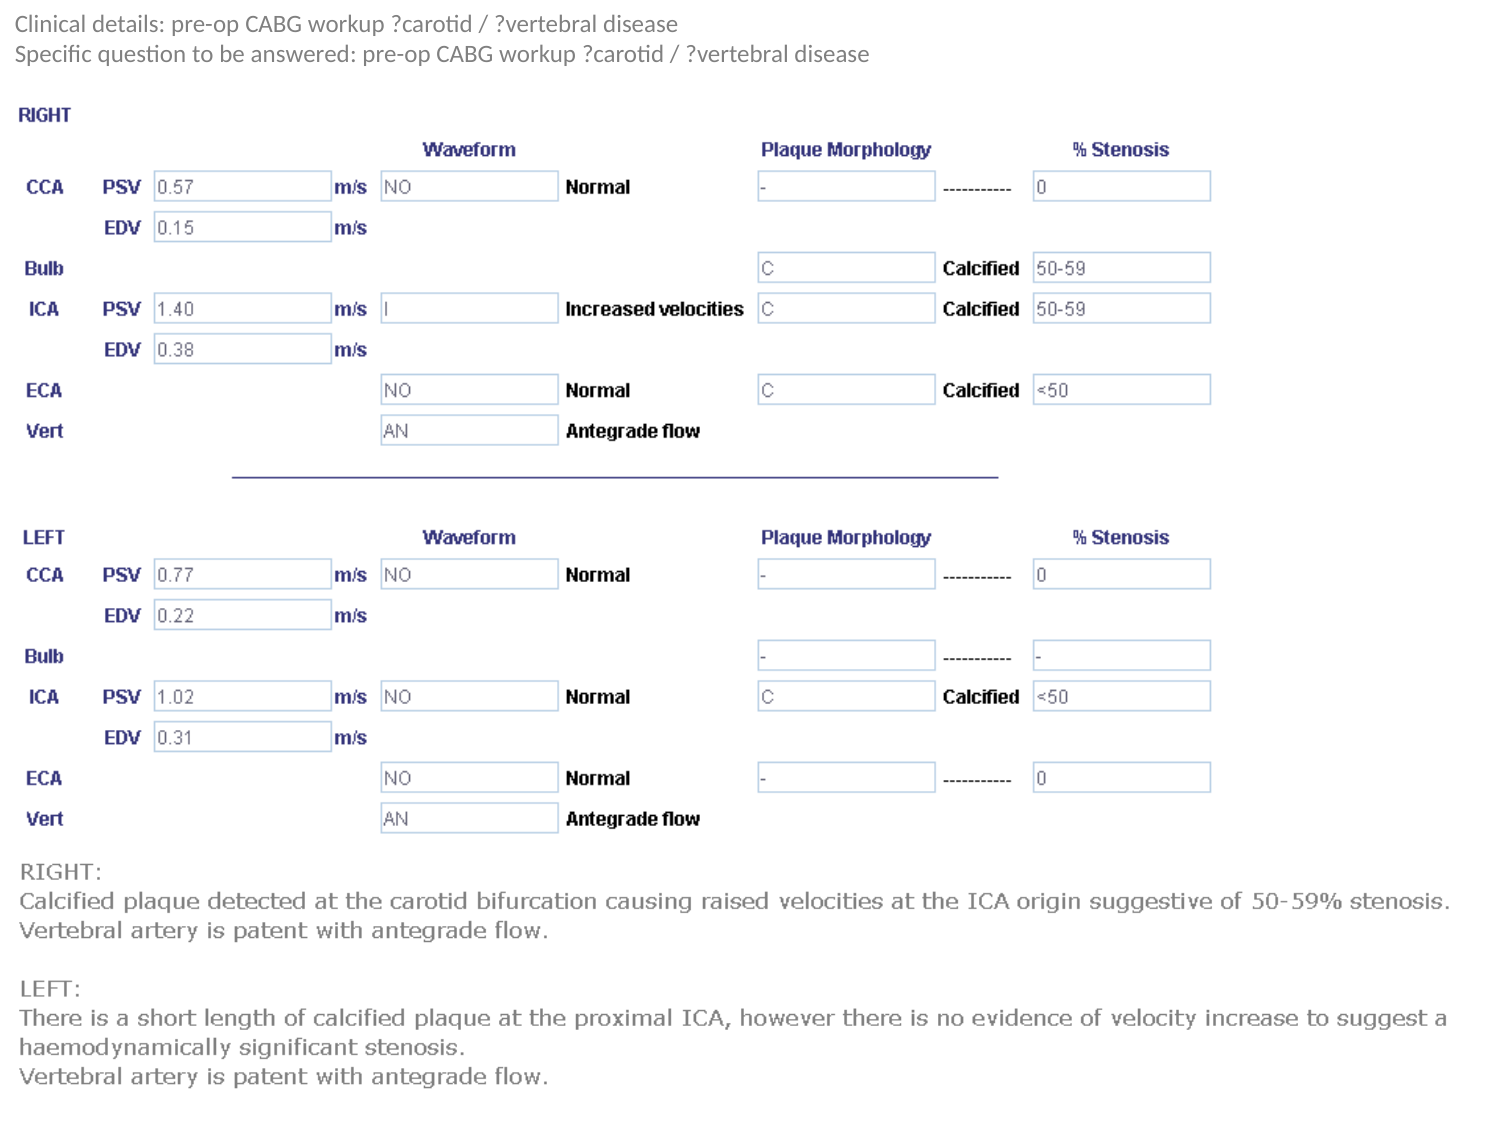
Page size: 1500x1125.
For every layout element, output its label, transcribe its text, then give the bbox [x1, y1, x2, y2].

picture [18, 856, 1458, 1099]
text_box Clinical details: pre-op CABG workup ?carotid / ?vertebral disease Specific question to be answered: pre-op CABG workup ?carotid / ?vertebral disease [0, 0, 1280, 75]
picture [7, 94, 1224, 851]
